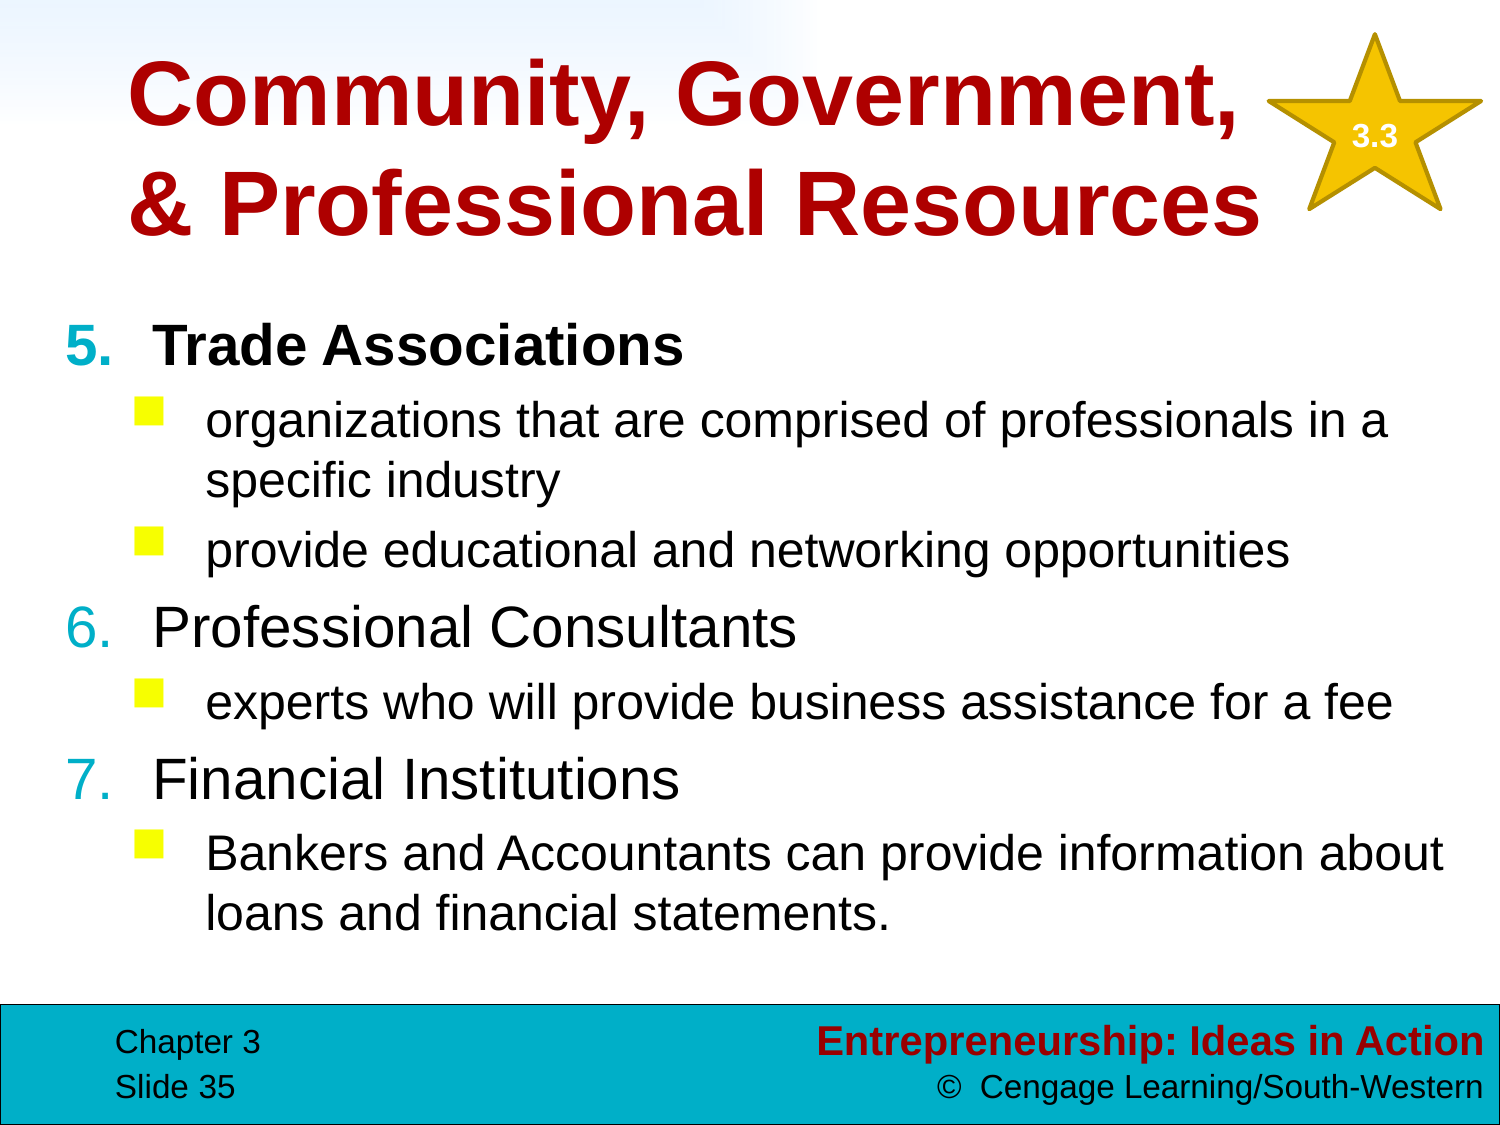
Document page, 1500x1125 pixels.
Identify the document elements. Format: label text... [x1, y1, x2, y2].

text_box [87, 174, 1375, 275]
text_box 3.3 [1266, 32, 1484, 211]
slide_number Slide 35 [99, 1051, 413, 1113]
title Community, Government, & Professional Resources [112, 49, 1388, 238]
list Trade Associations organizations that are comprised of professionals in a specific industry provide educational and networking opportunities Professional Consultants experts who will provide business assistance for a fee Financial Institutions Bankers and Accountants can provide information about loans and financial statements. [49, 299, 1476, 1051]
